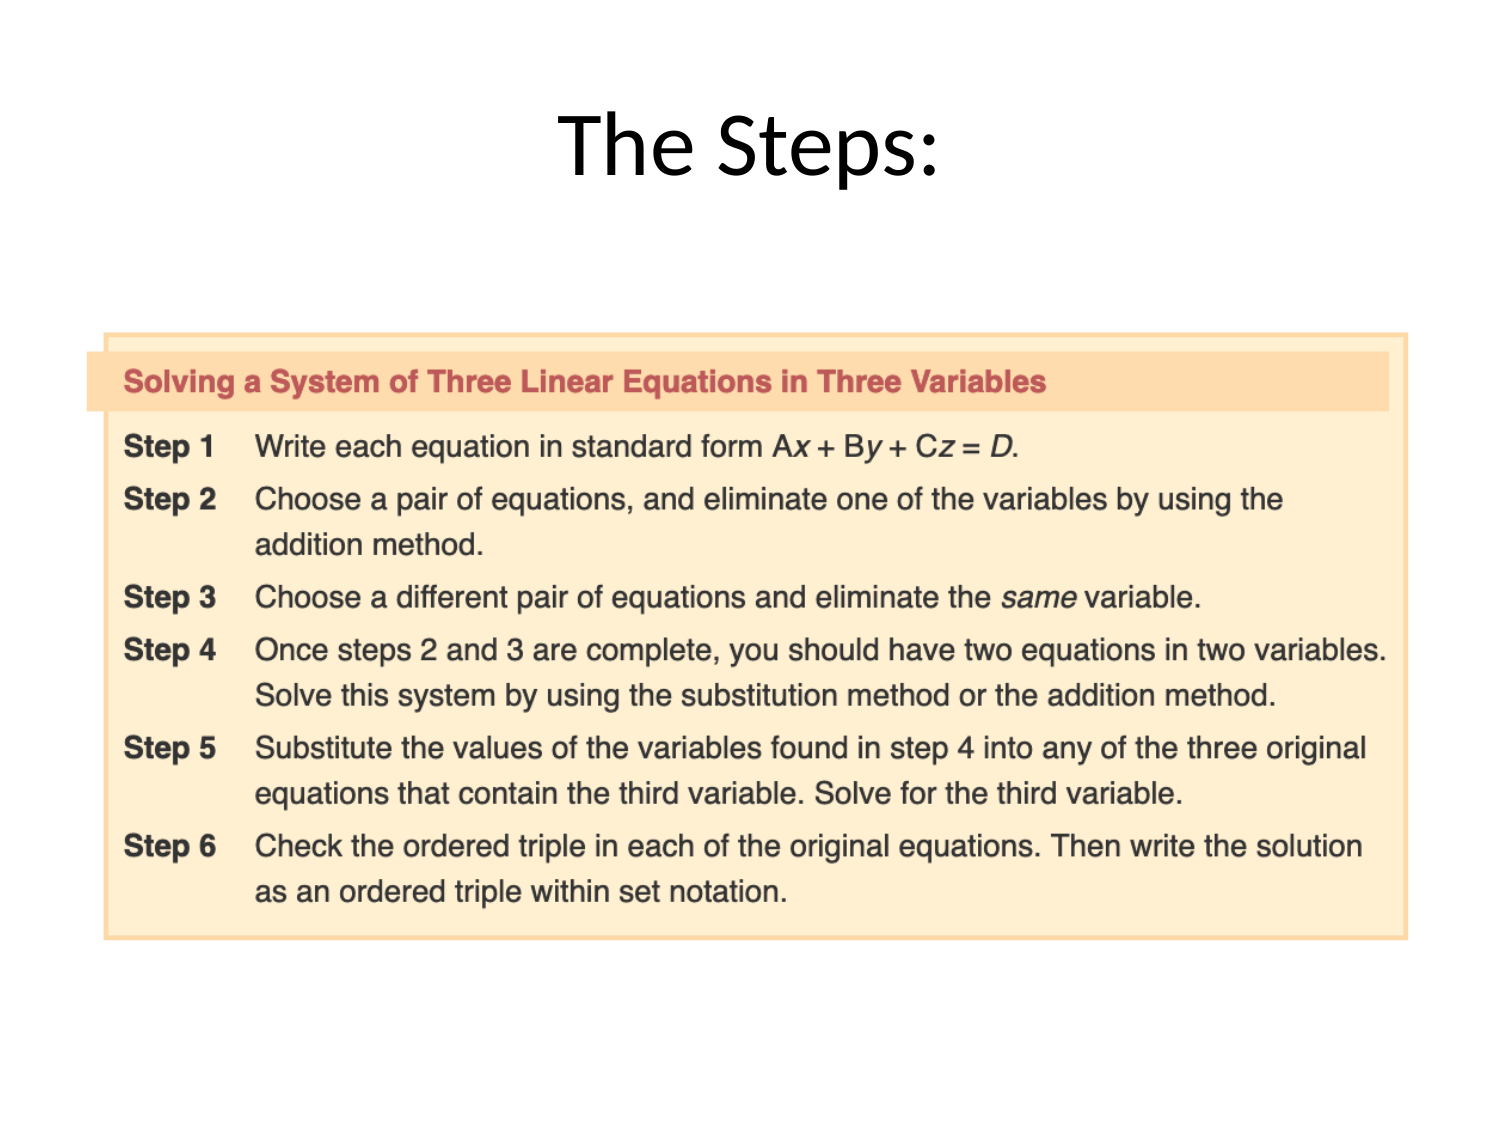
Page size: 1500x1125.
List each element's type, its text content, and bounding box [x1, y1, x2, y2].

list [74, 262, 1426, 1006]
title The Steps: [75, 45, 1425, 233]
